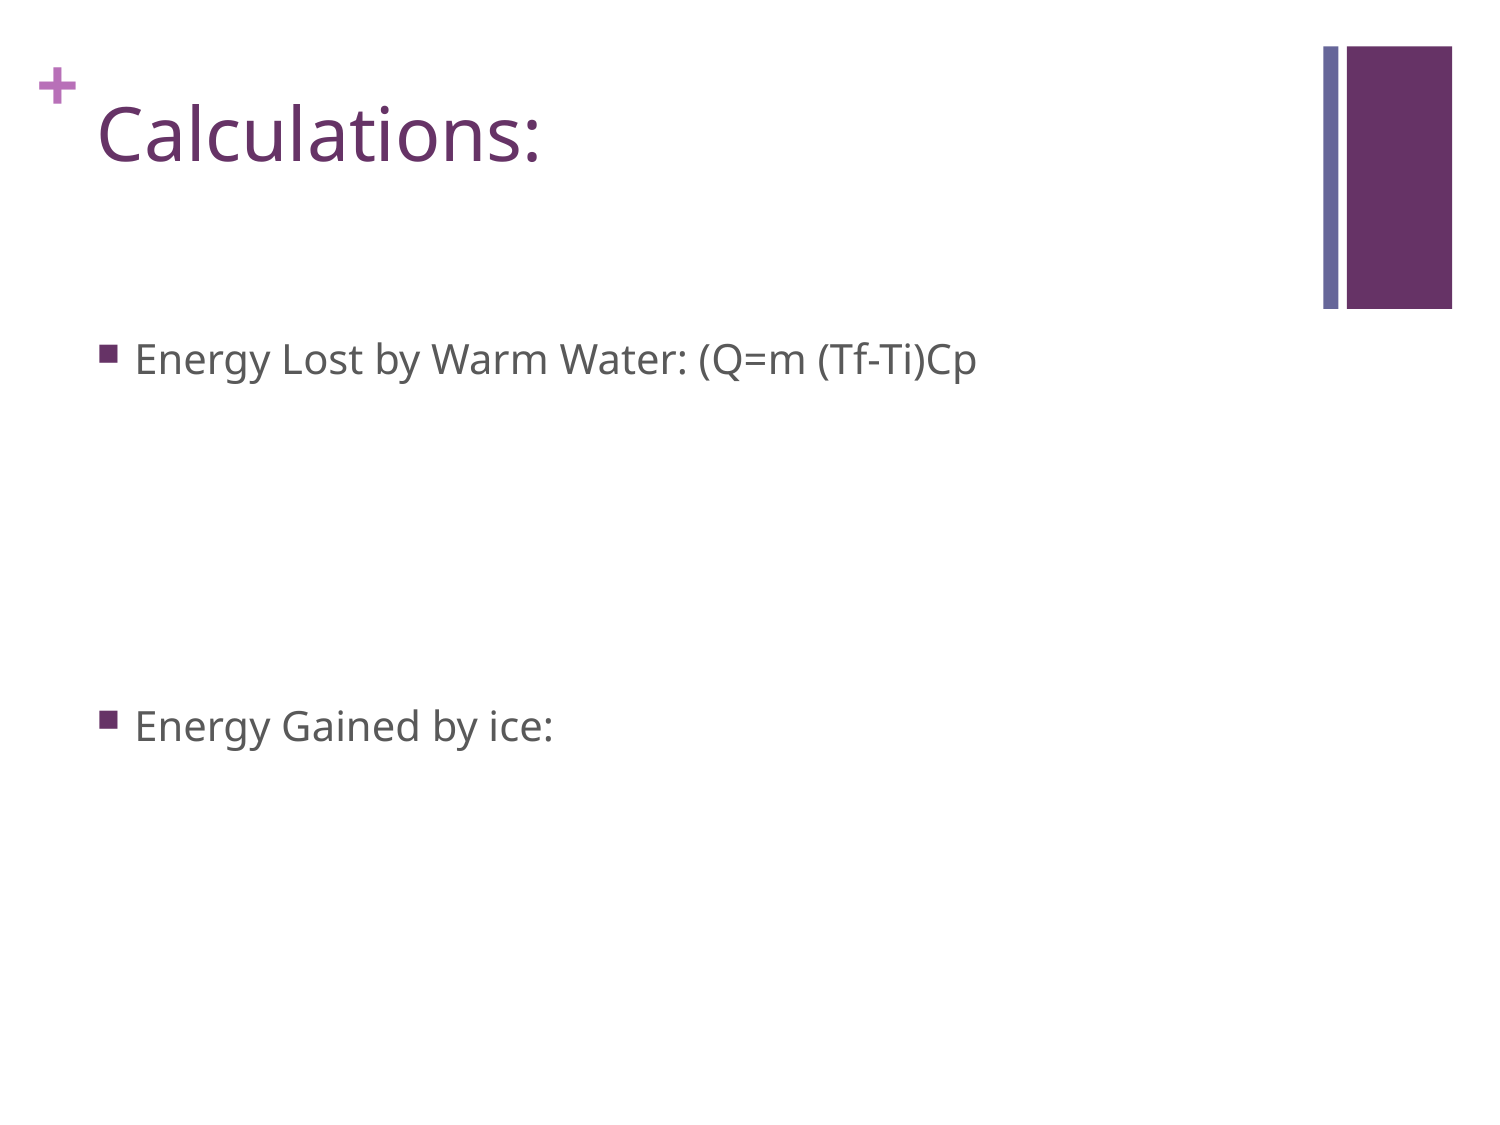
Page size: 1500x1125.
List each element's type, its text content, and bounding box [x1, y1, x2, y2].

list Energy Lost by Warm Water: (Q=m (Tf-Ti)Cp Energy Gained by ice: [81, 324, 1322, 1005]
title Calculations: [81, 79, 1322, 263]
